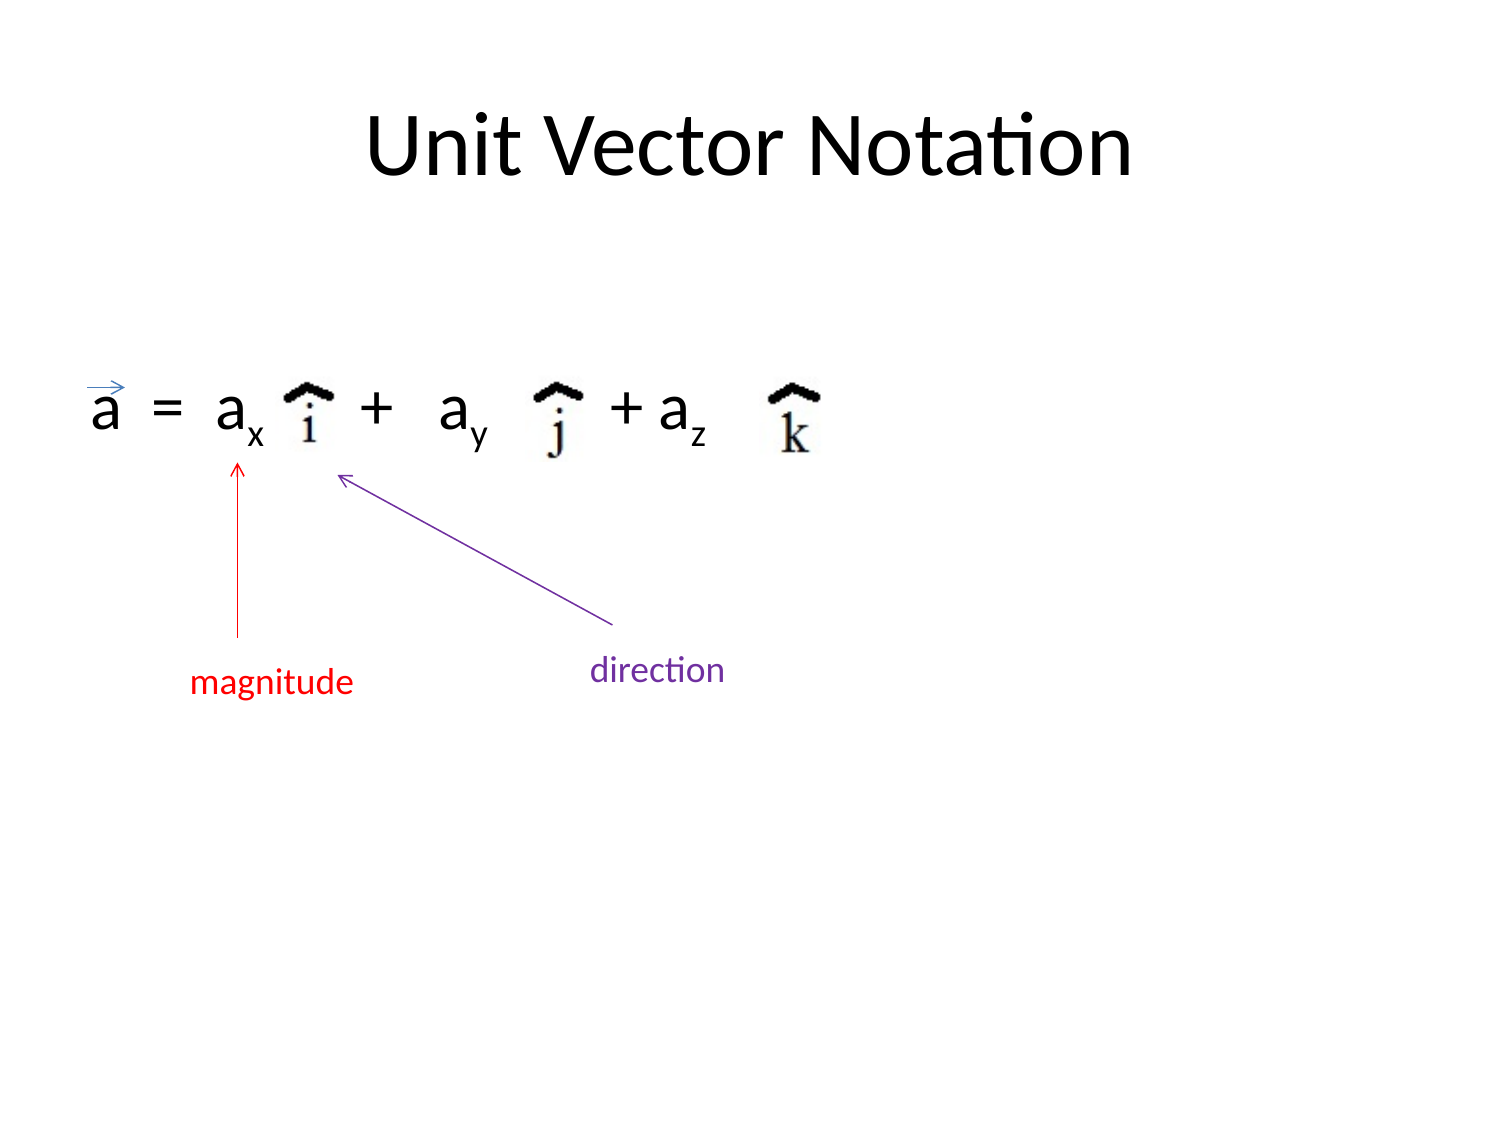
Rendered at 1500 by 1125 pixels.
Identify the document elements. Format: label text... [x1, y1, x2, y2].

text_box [337, 474, 613, 626]
text_box direction [575, 637, 750, 698]
picture [524, 362, 601, 462]
picture [759, 362, 838, 466]
text_box magnitude [174, 649, 413, 710]
picture [274, 362, 352, 463]
title Unit Vector Notation [75, 45, 1425, 233]
list a = ax + ay + az [75, 262, 1425, 1005]
